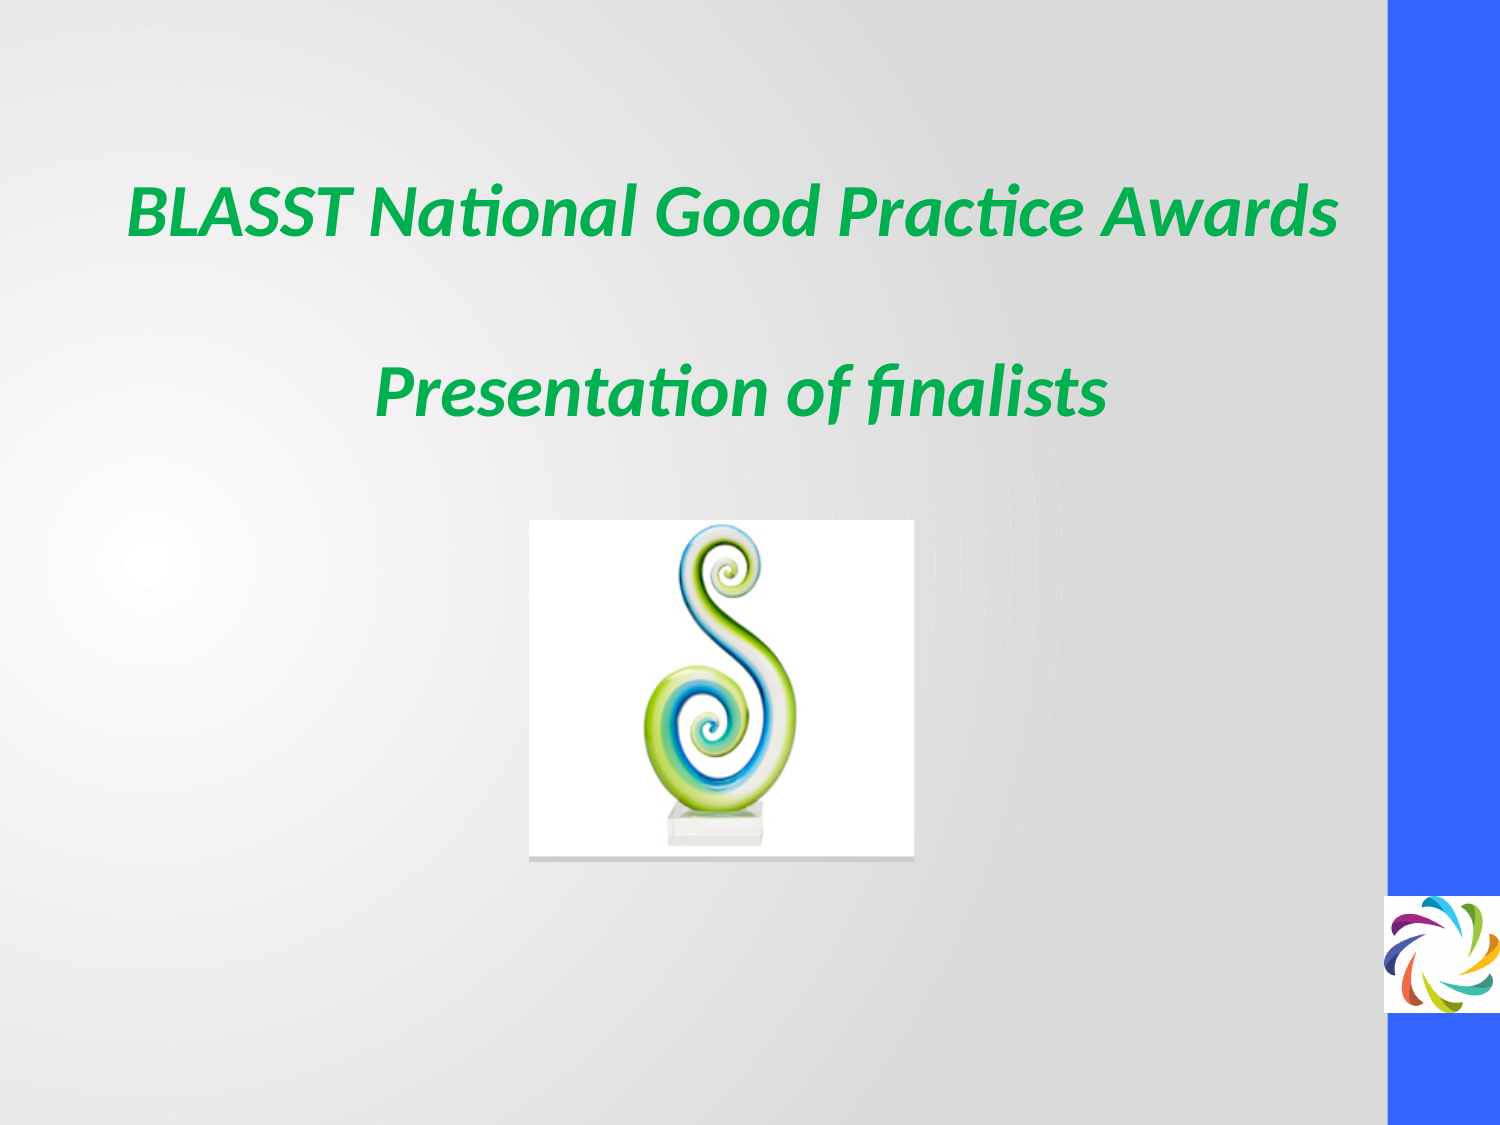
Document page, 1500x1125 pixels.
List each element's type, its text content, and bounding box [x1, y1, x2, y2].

text_box BLASST National Good Practice Awards Presentation of finalists [99, 154, 1384, 439]
picture [528, 520, 916, 863]
picture [1384, 896, 1500, 1013]
